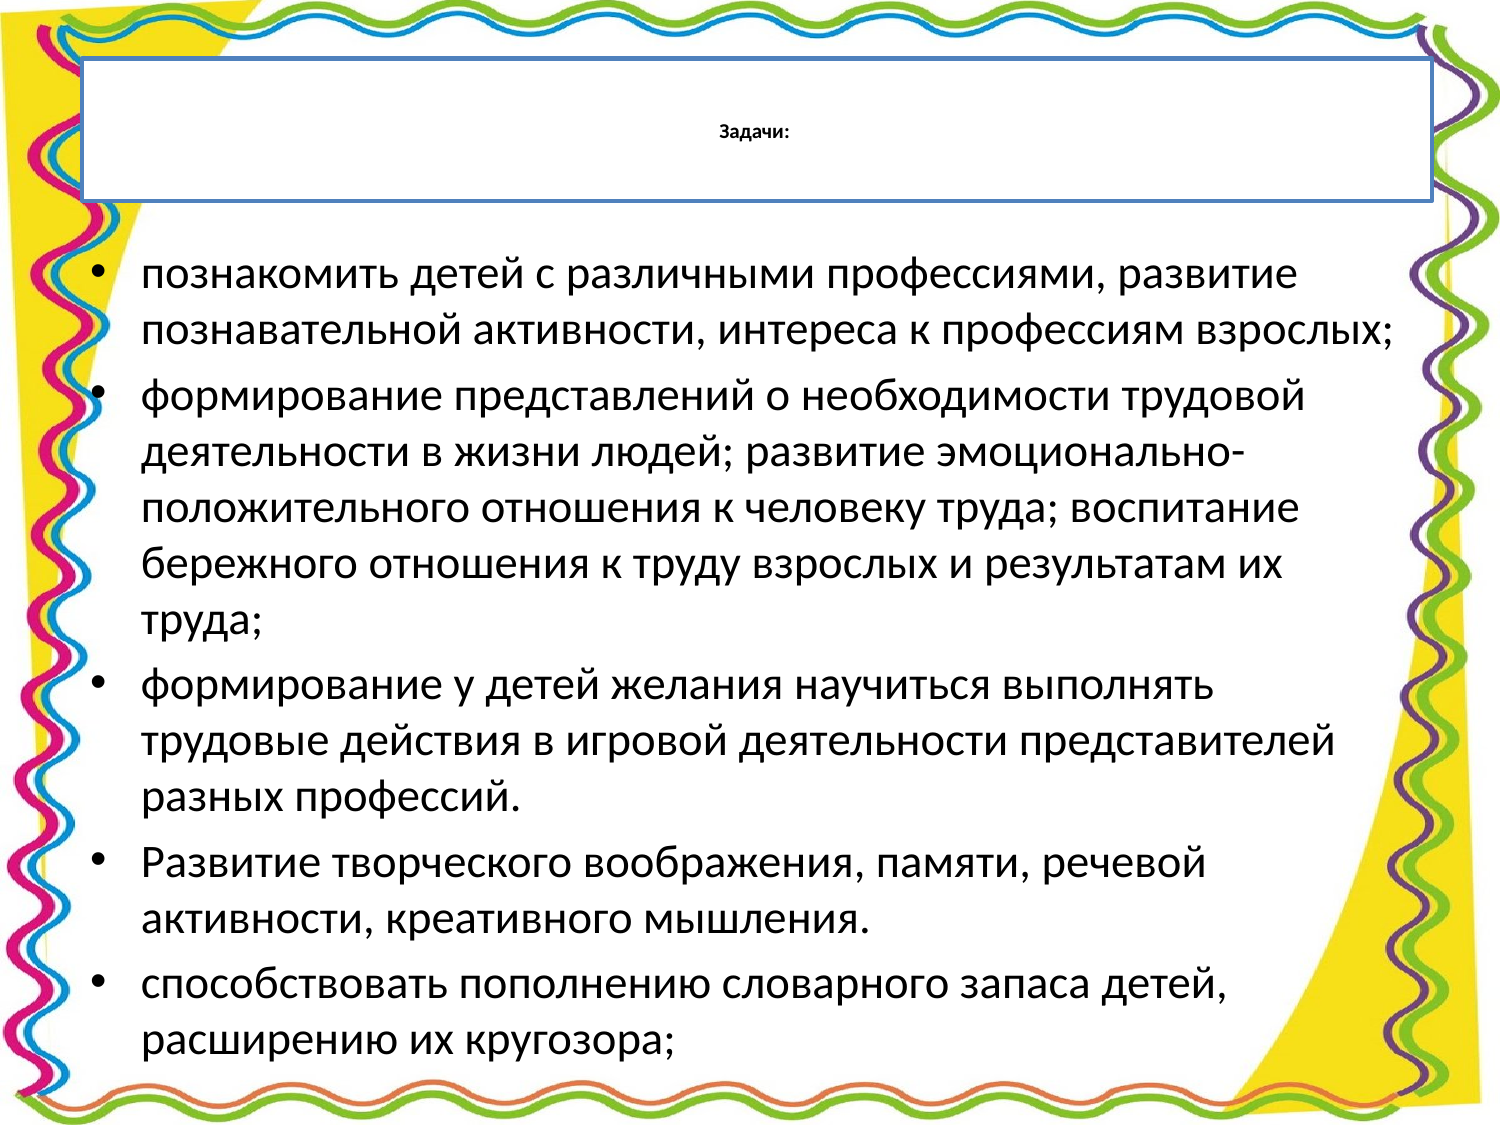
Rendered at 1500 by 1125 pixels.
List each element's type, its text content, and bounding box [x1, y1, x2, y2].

title Задачи: [80, 56, 1434, 203]
picture [0, 0, 1500, 1125]
list познакомить детей с различными профессиями, развитие познавательной активности, интереса к профессиям взрослых; формирование представлений о необходимости трудовой деятельности в жизни людей; развитие эмоционально-положительного отношения к человеку труда; воспитание бережного отношения к труду взрослых и результатам их труда; формирование у детей желания научиться выполнять трудовые действия в игровой деятельности представителей разных профессий. Развитие творческого воображения, памяти, речевой активности, креативного мышления. способствовать пополнению словарного запаса детей, расширению их кругозора; [75, 234, 1425, 1090]
